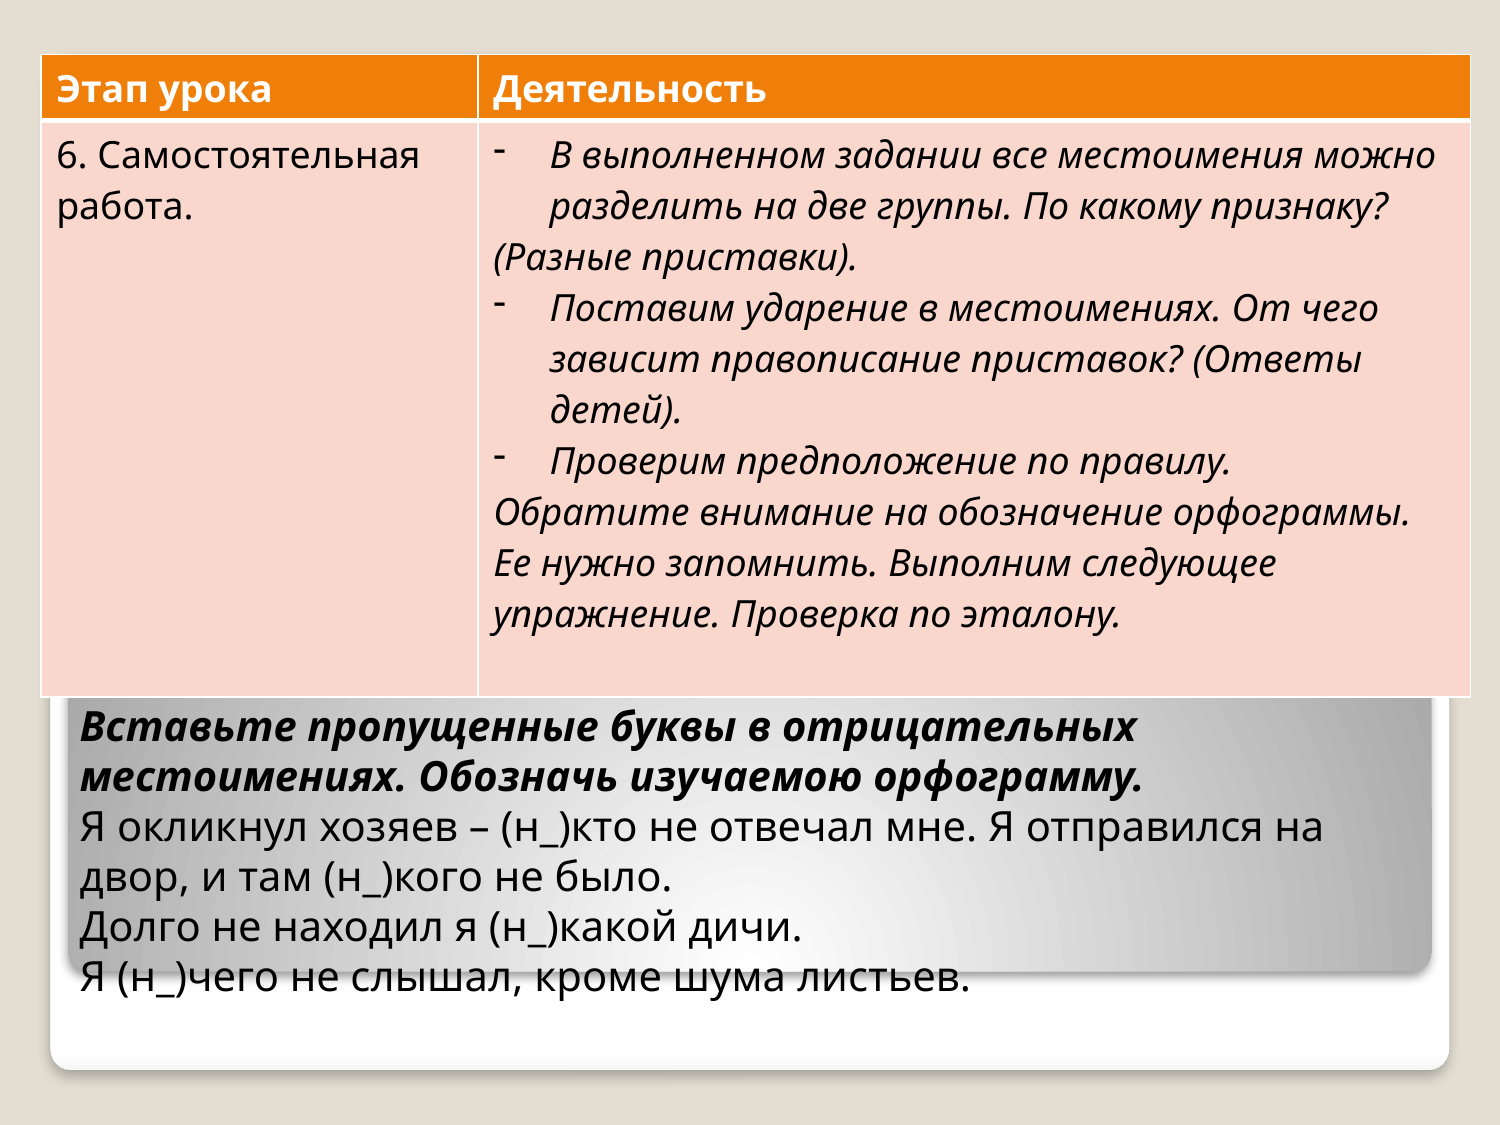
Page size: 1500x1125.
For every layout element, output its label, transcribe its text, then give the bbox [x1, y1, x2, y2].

table_header Деятельность [479, 55, 1470, 118]
table_cell В выполненном задании все местоимения можно разделить на две группы. По какому признаку? (Разные приставки). Поставим ударение в местоимениях. От чего зависит правописание приставок? (Ответы детей). Проверим предположение по правилу. Обратите внимание на обозначение орфограммы. Ее нужно запомнить. Выполним следующее упражнение. Проверка по эталону. [479, 123, 1470, 696]
table_header Этап урока [42, 55, 477, 118]
text_box Вставьте пропущенные буквы в отрицательных местоимениях. Обозначь изучаемою орфограмму. Я окликнул хозяев – (н_)кто не отвечал мне. Я отправился на двор, и там (н_)кого не было. Долго не находил я (н_)какой дичи. Я (н_)чего не слышал, кроме шума листьев. [64, 692, 1436, 1008]
table_cell 6. Самостоятельная работа. [42, 123, 477, 696]
